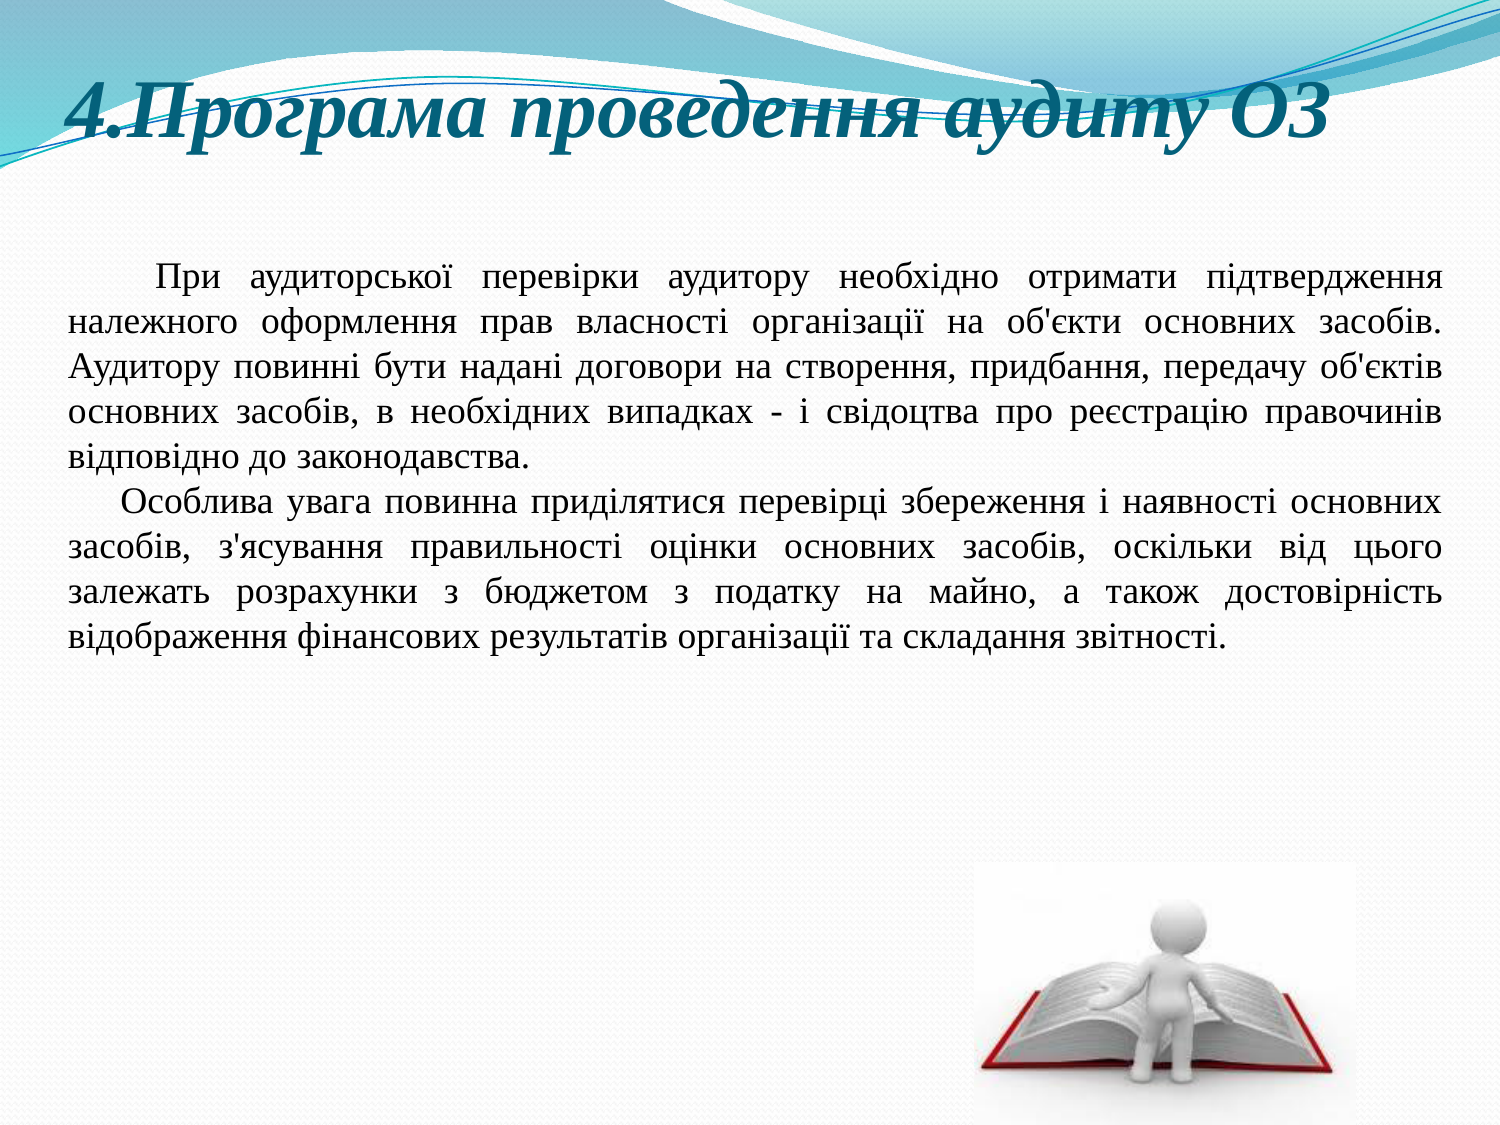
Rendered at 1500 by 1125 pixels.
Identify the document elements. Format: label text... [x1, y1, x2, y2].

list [974, 862, 1356, 1125]
text_box При аудиторської перевірки аудитору необхідно отримати підтвердження належного оформлення прав власності організації на об'єкти основних засобів. Аудитору повинні бути надані договори на створення, придбання, передачу об'єктів основних засобів, в необхідних випадках - і свідоцтва про реєстрацію правочинів відповідно до законодавства. Особлива увага повинна приділятися перевірці збереження і наявності основних засобів, з'ясування правильності оцінки основних засобів, оскільки від цього залежать розрахунки з бюджетом з податку на майно, а також достовірність відображення фінансових результатів організації та складання звітності. [53, 243, 1459, 709]
title 4.Програма проведення аудиту ОЗ [64, 66, 1415, 243]
